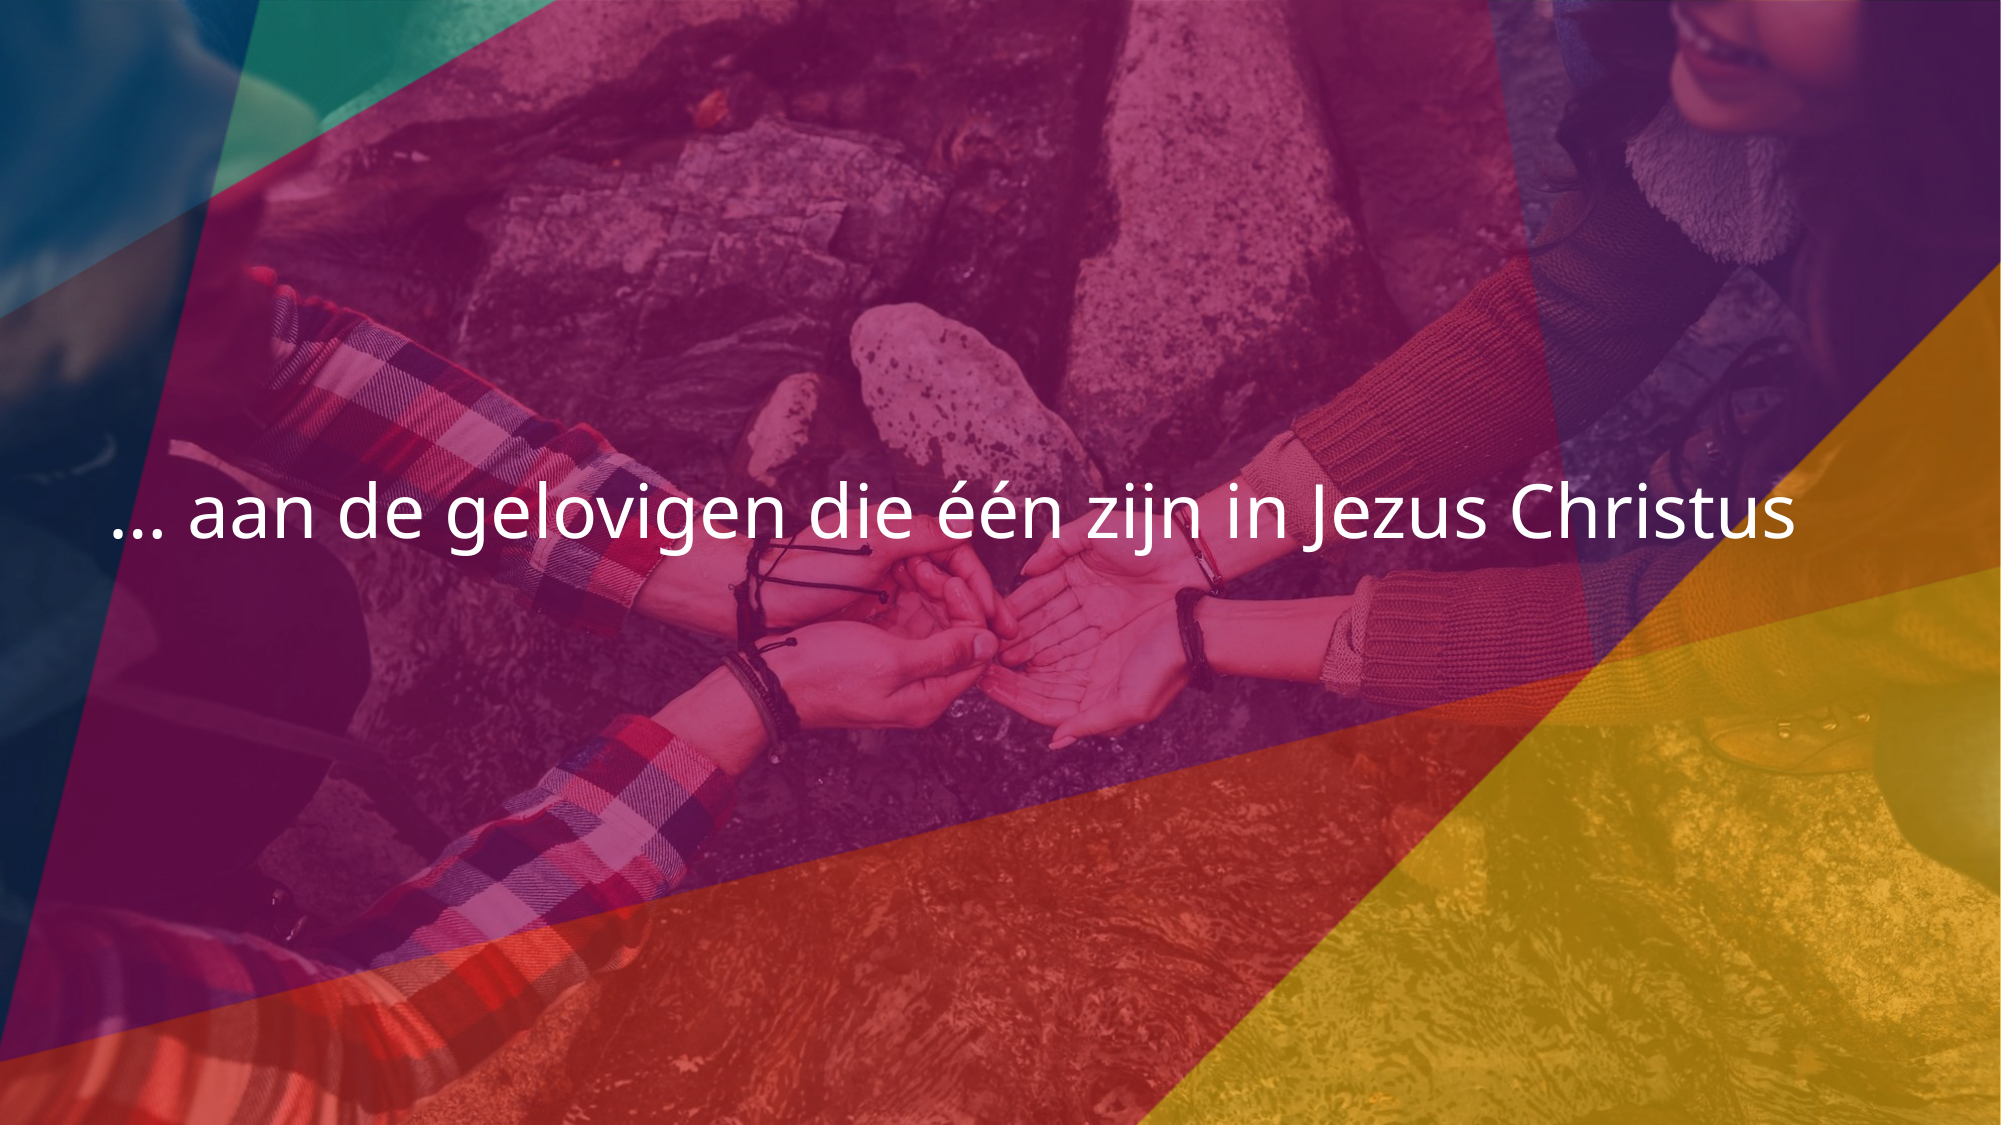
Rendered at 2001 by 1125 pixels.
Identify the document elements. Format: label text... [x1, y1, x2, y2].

picture [0, 0, 2001, 1125]
text_box … aan de gelovigen die één zijn in Jezus Christus [93, 456, 1907, 562]
